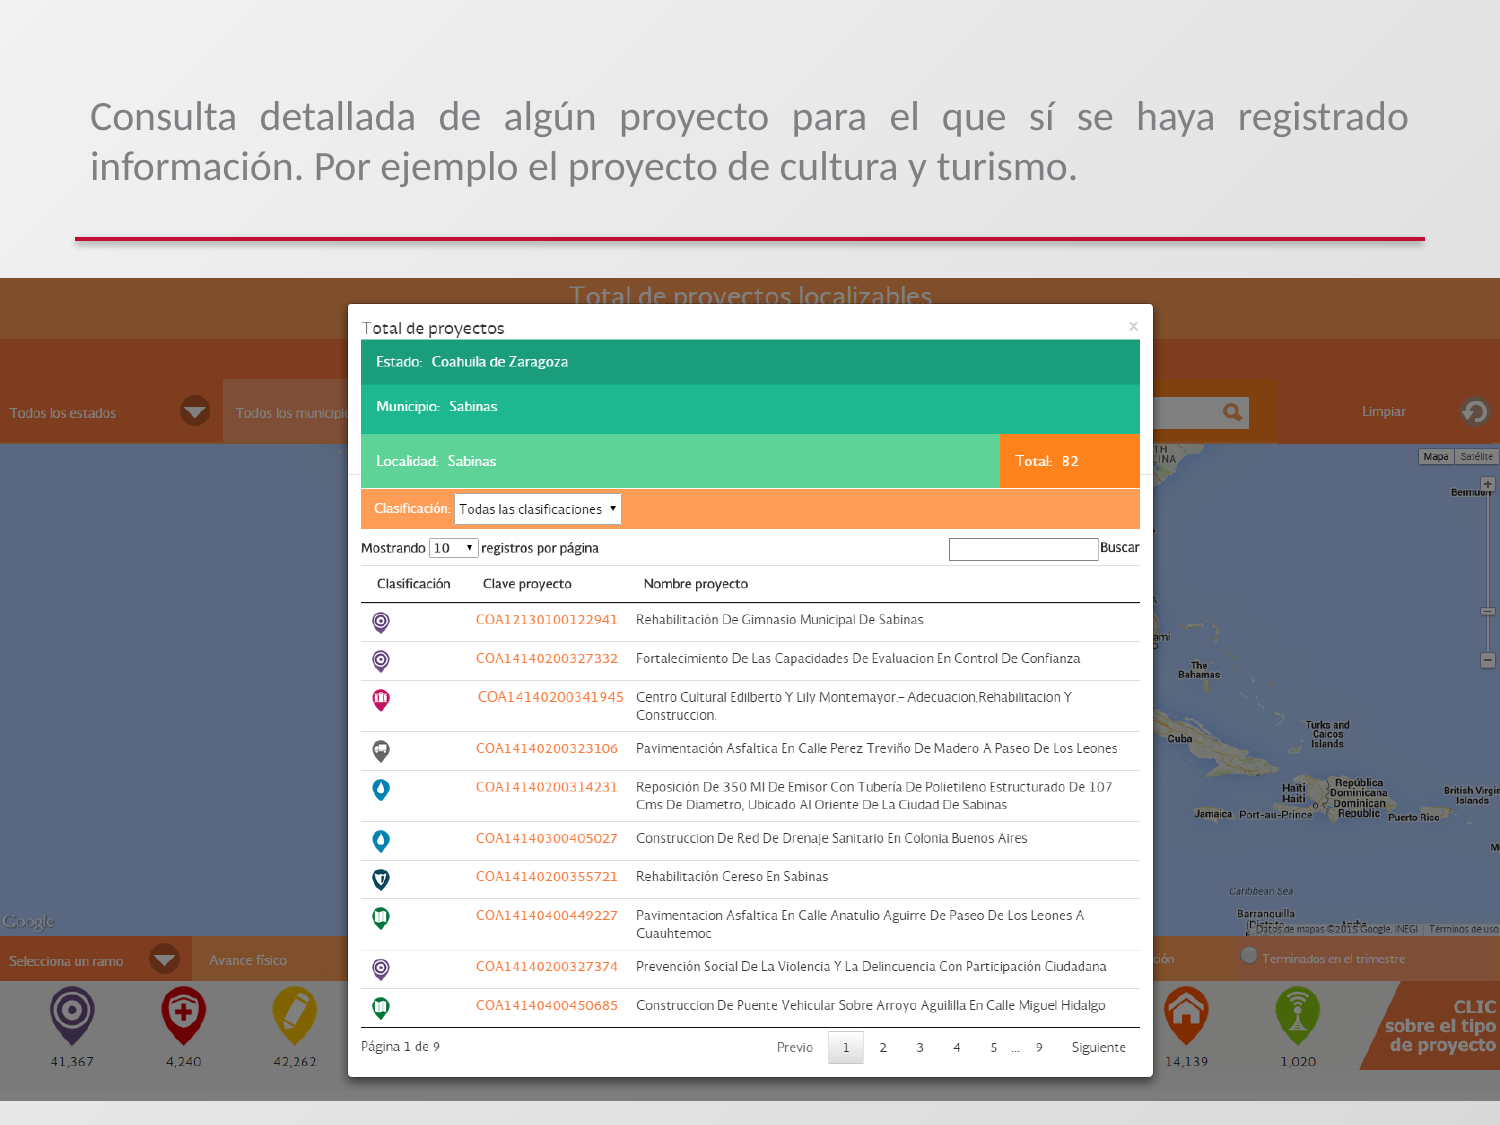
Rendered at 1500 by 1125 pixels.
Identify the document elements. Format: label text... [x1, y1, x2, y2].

picture [0, 278, 1500, 1101]
title Consulta detallada de algún proyecto para el que sí se haya registrado información. Por ejemplo el proyecto de cultura y turismo. [75, 45, 1425, 233]
